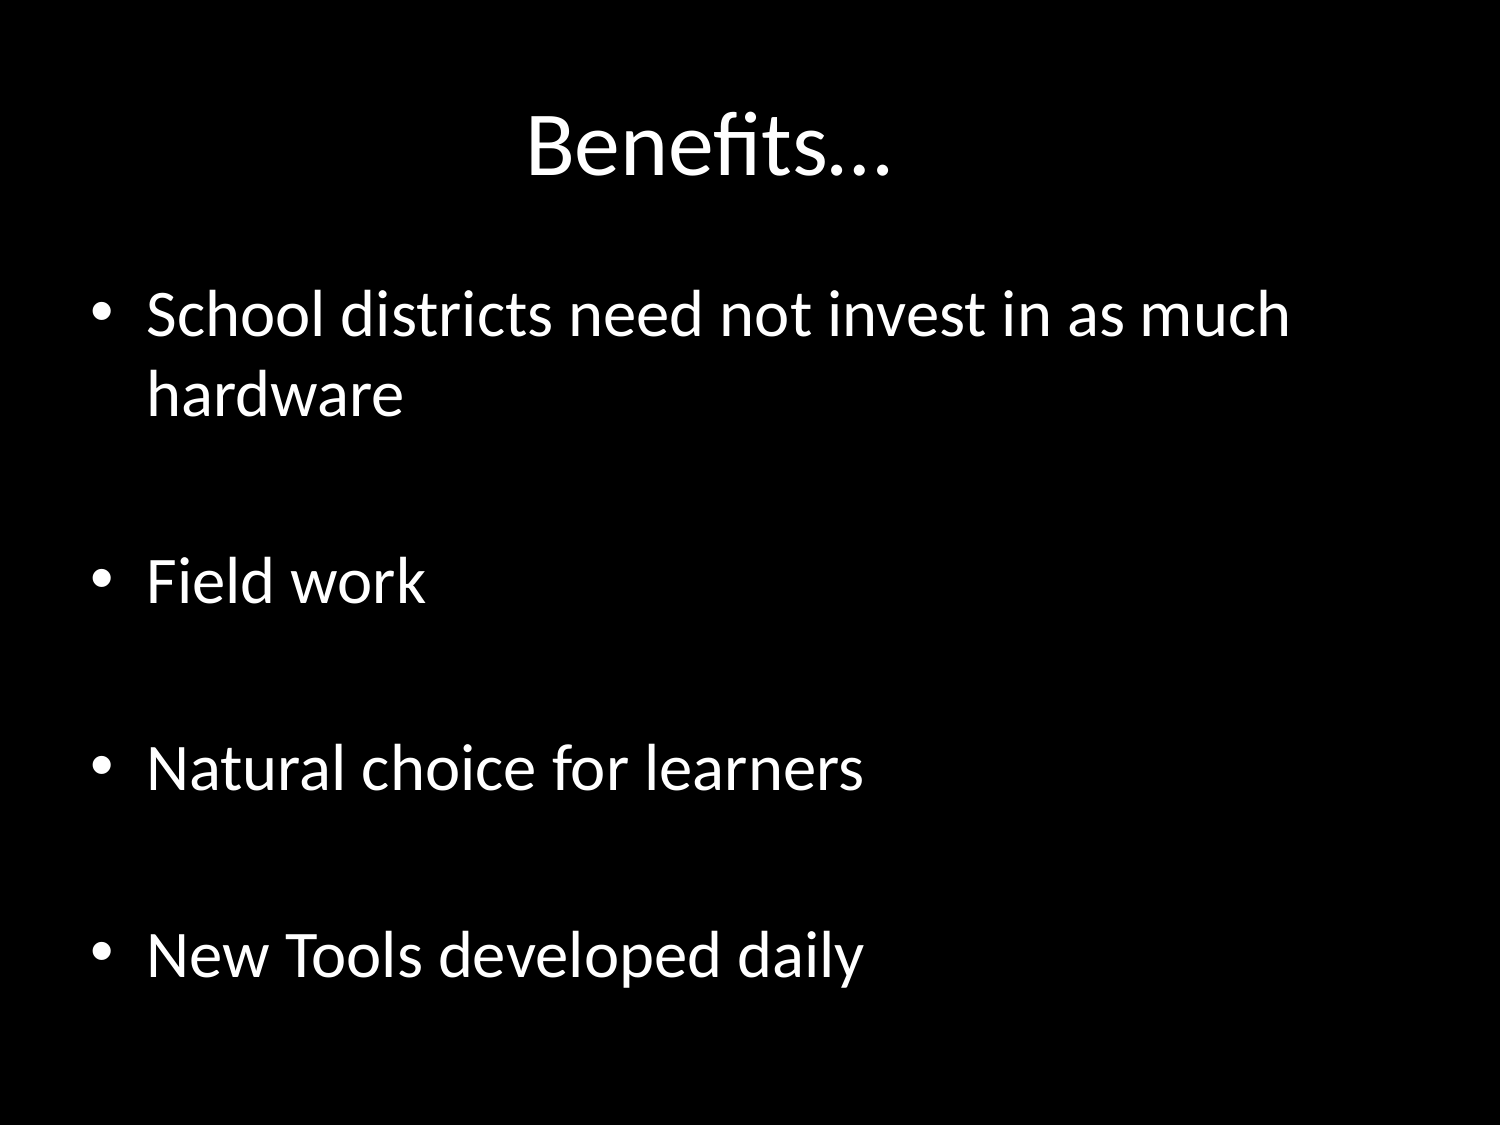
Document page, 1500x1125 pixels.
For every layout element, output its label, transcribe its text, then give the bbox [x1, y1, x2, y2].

title Benefits… [75, 45, 1425, 233]
list School districts need not invest in as much hardware Field work Natural choice for learners New Tools developed daily [75, 262, 1425, 1005]
